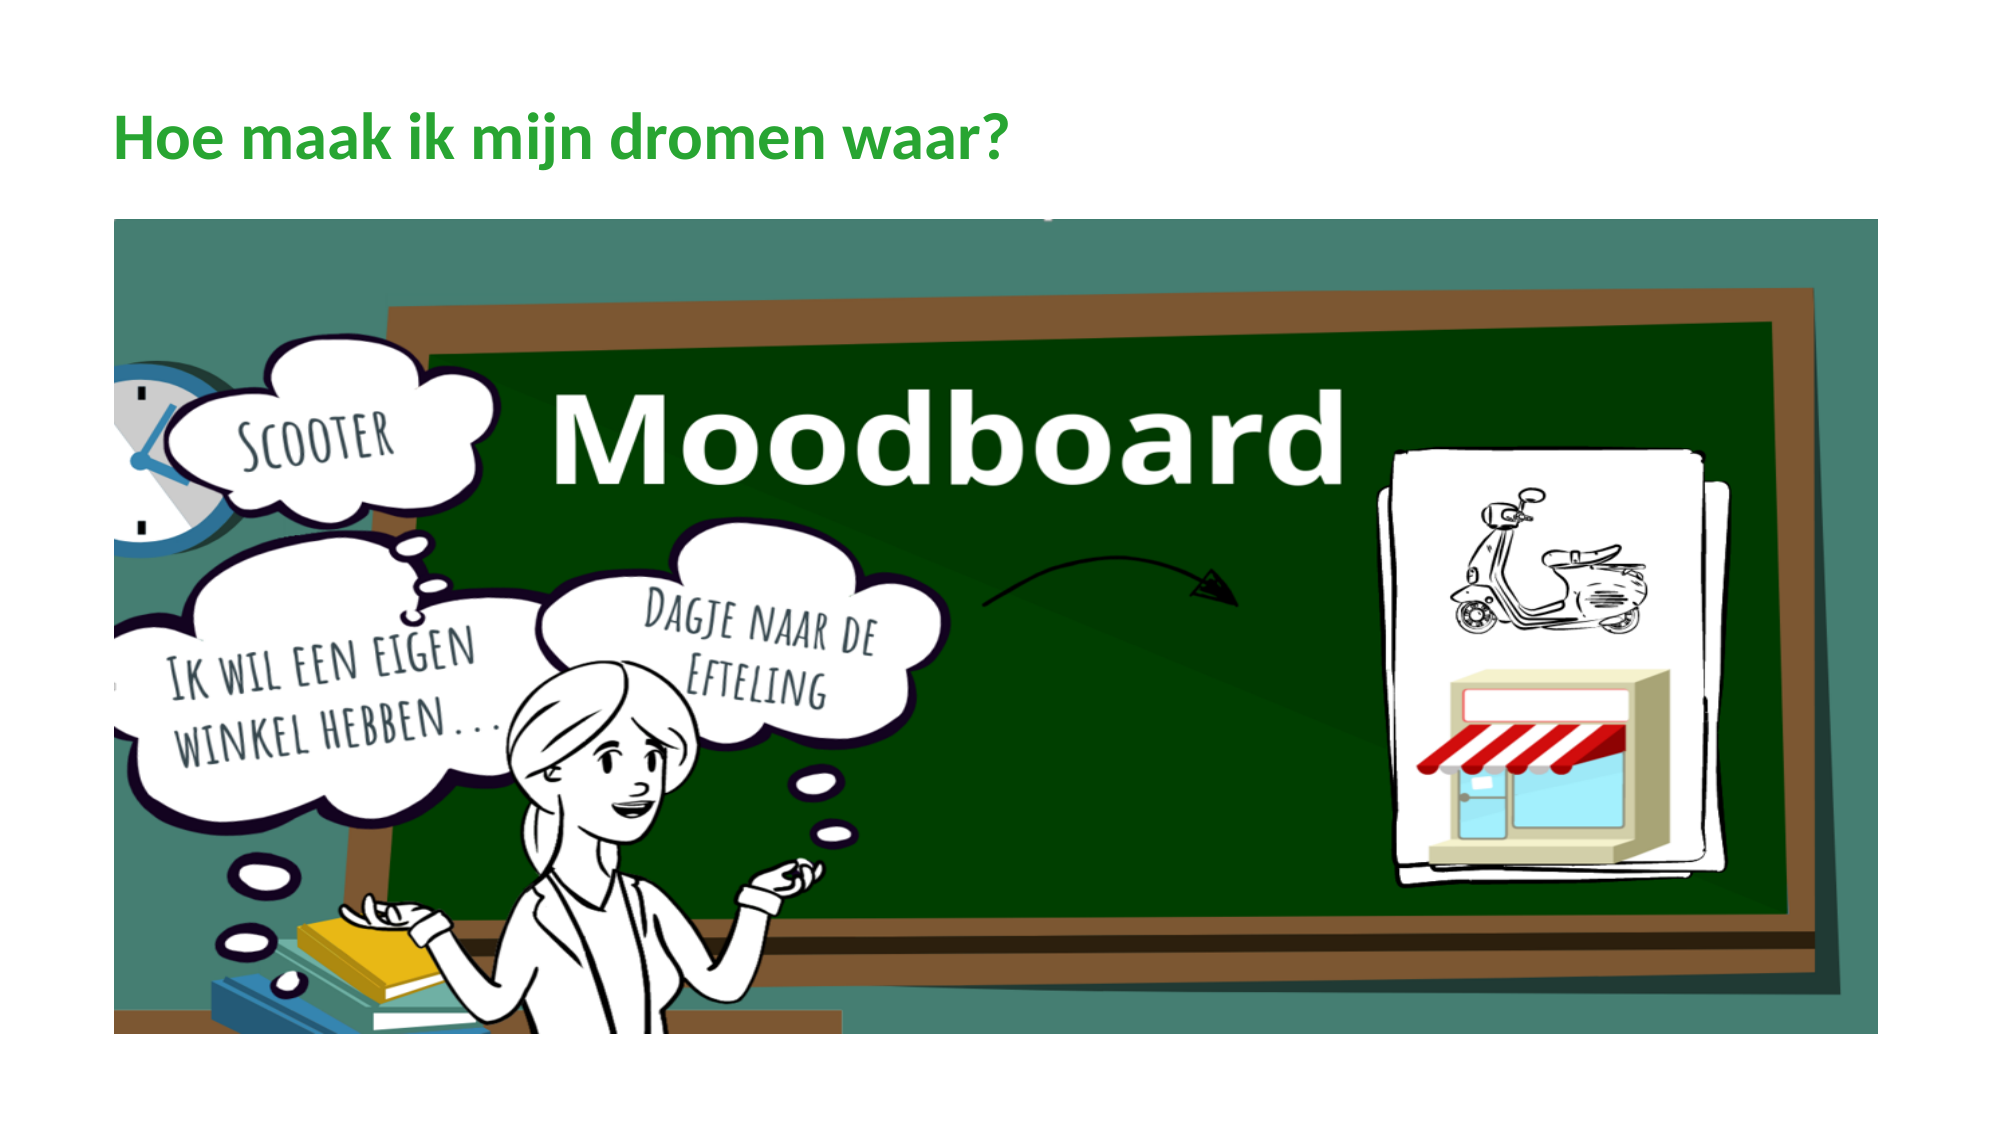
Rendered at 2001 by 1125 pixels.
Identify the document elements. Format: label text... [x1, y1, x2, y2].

list Hoe maak ik mijn dromen waar? [114, 101, 1949, 182]
picture [114, 219, 1878, 1034]
